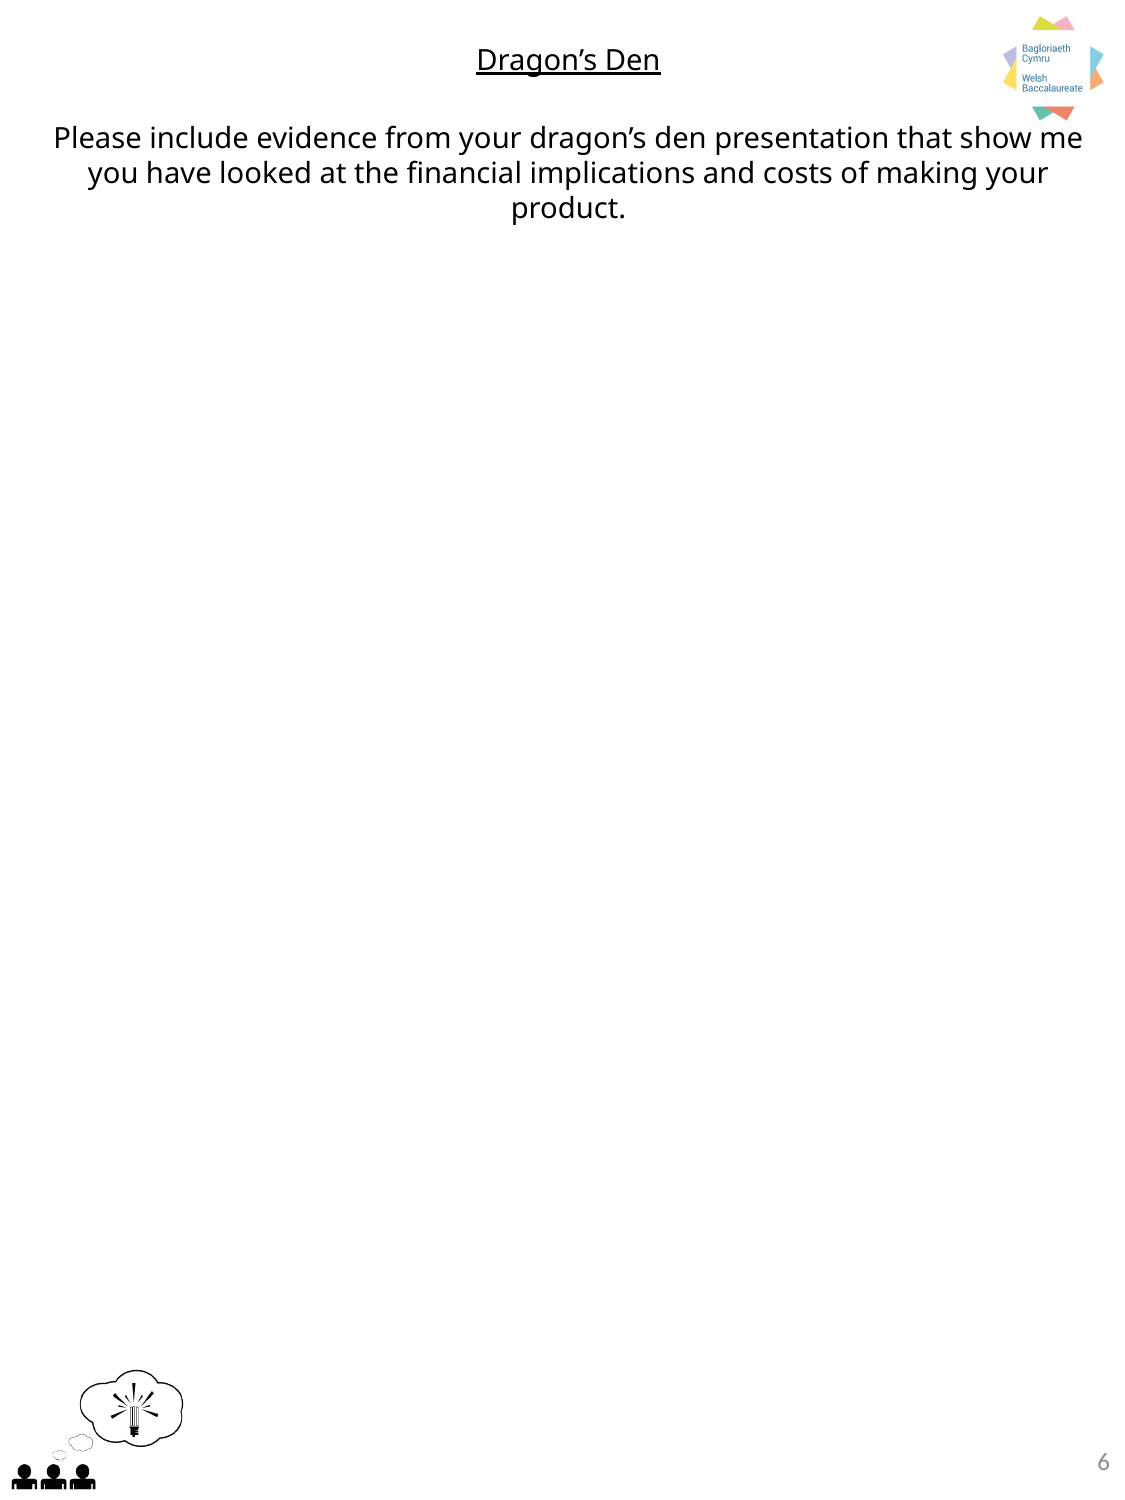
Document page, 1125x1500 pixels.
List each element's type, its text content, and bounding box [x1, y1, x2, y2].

picture [987, 7, 1125, 136]
slide_number 6 [862, 1420, 1125, 1500]
text_box Please include evidence from your dragon’s den presentation that show me you have looked at the financial implications and costs of making your product. [21, 112, 1116, 232]
text_box Dragon’s Den [9, 33, 982, 84]
picture [9, 1365, 196, 1491]
